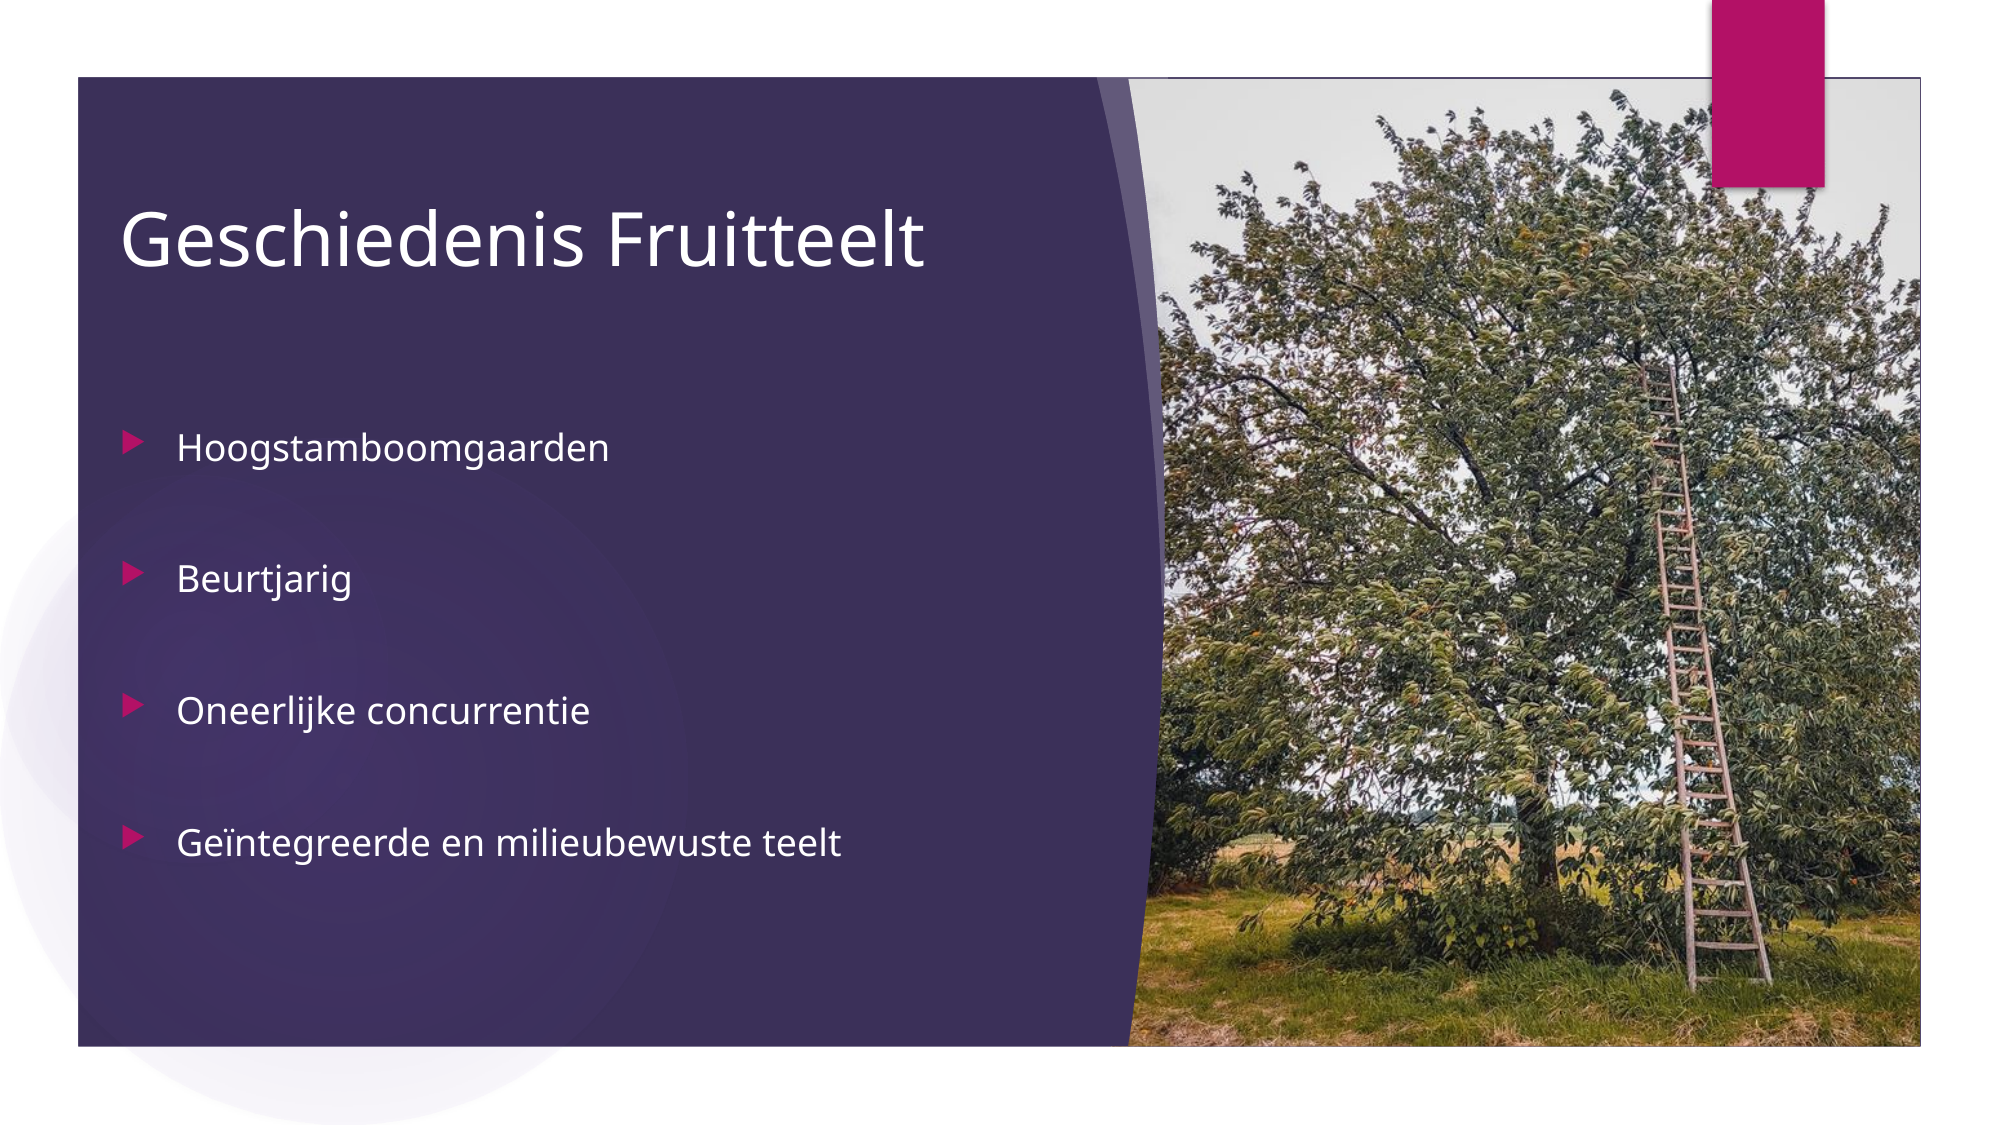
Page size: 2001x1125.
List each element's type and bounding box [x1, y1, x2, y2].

picture [1110, 78, 1921, 1047]
text_box [0, 0, 2000, 1125]
